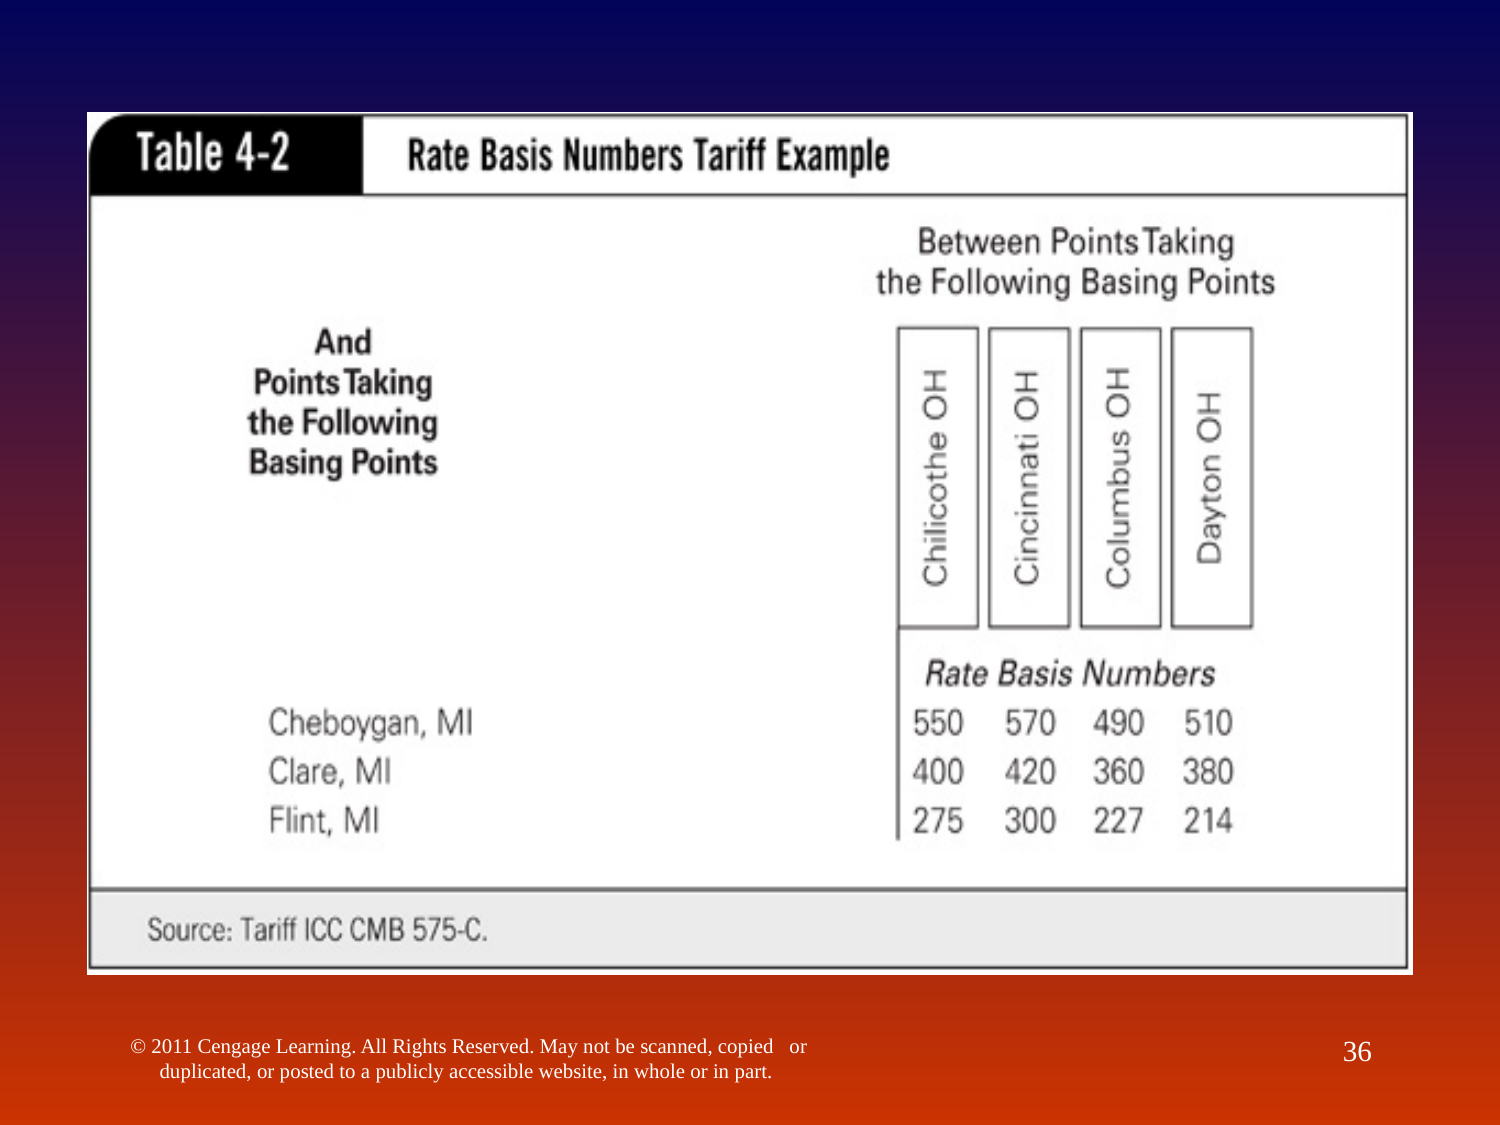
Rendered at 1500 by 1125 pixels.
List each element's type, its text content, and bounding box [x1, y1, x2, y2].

footer © 2011 Cengage Learning. All Rights Reserved. May not be scanned, copied or duplicated, or posted to a publicly accessible website, in whole or in part. [112, 1024, 826, 1101]
slide_number 36 [1074, 1024, 1388, 1101]
picture [87, 112, 1413, 976]
